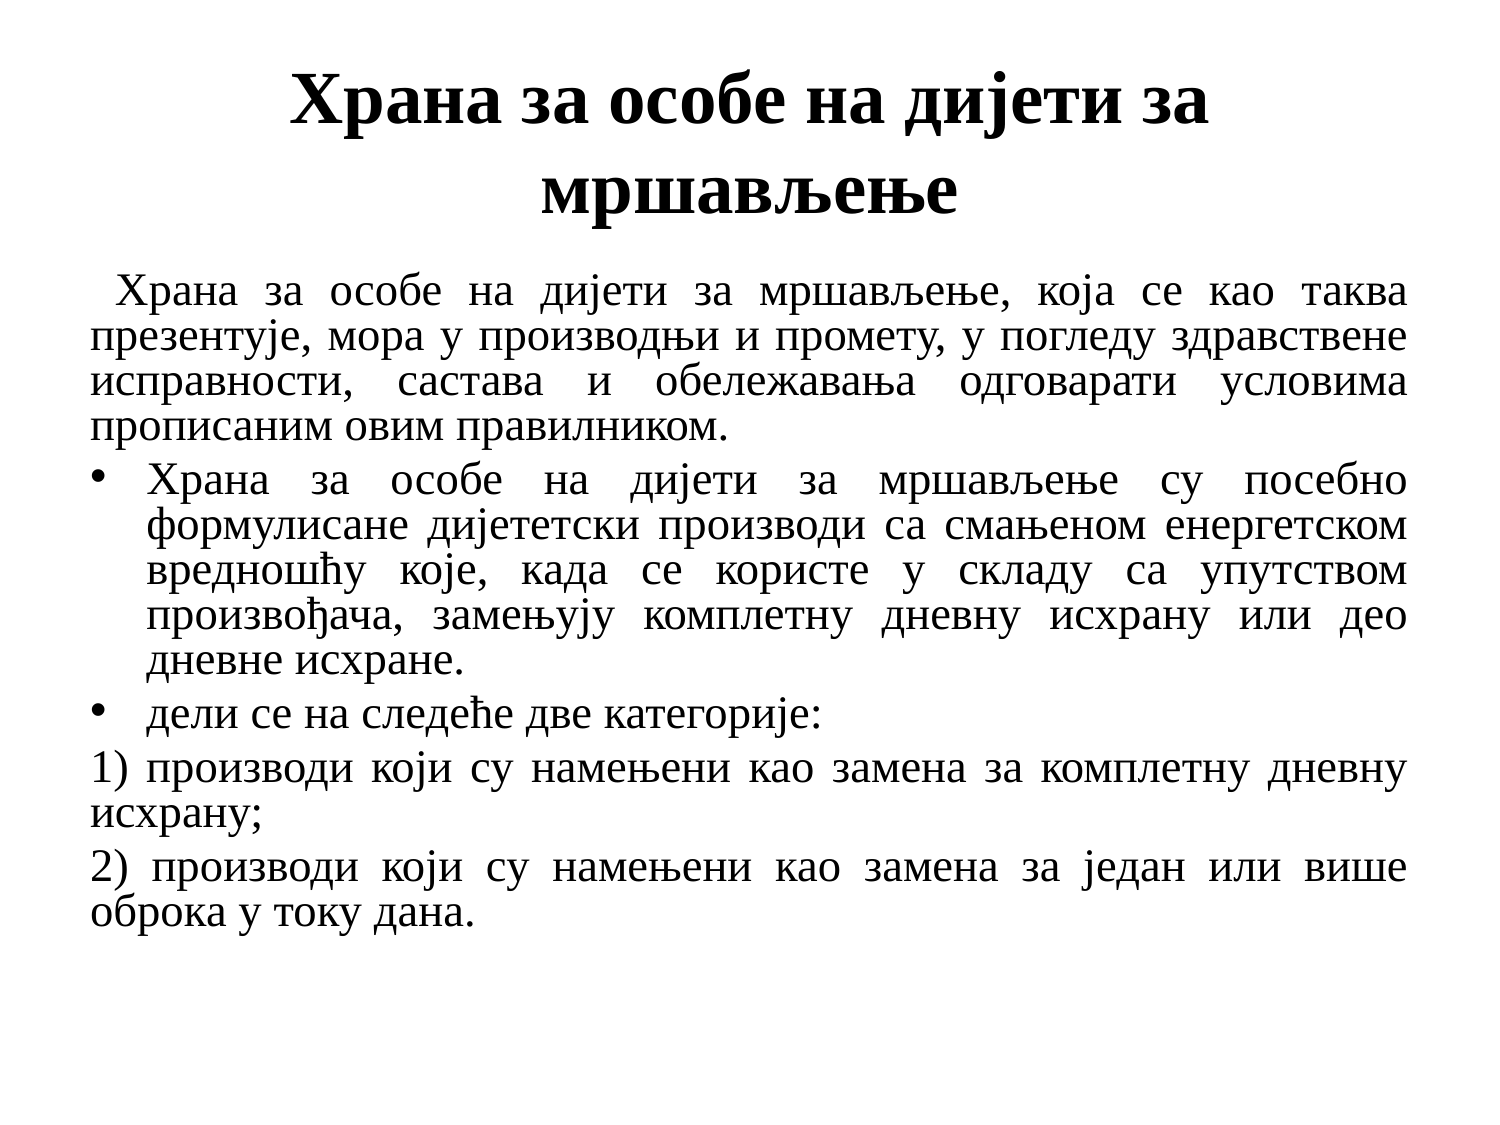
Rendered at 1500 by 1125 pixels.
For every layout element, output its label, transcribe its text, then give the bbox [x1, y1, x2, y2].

list Храна за особе на дијети за мршављење, која се као таква презентује, мора у производњи и промету, у погледу здравствене исправности, састава и обележавања одговарати условима прописаним овим правилником. Храна за особе на дијети за мршављење су посебно формулисане дијететски производи са смањеном енергетском вредношћу које, када се користе у складу са упутством произвођача, замењују комплетну дневну исхрану или део дневне исхране. дели се на следеће две категорије: 1) производи који су намењени као замена за комплетну дневну исхрану; 2) производи који су намењени као замена за један или више оброка у току дана. [75, 262, 1425, 1005]
title Храна за особе на дијети за мршављење [75, 45, 1425, 233]
